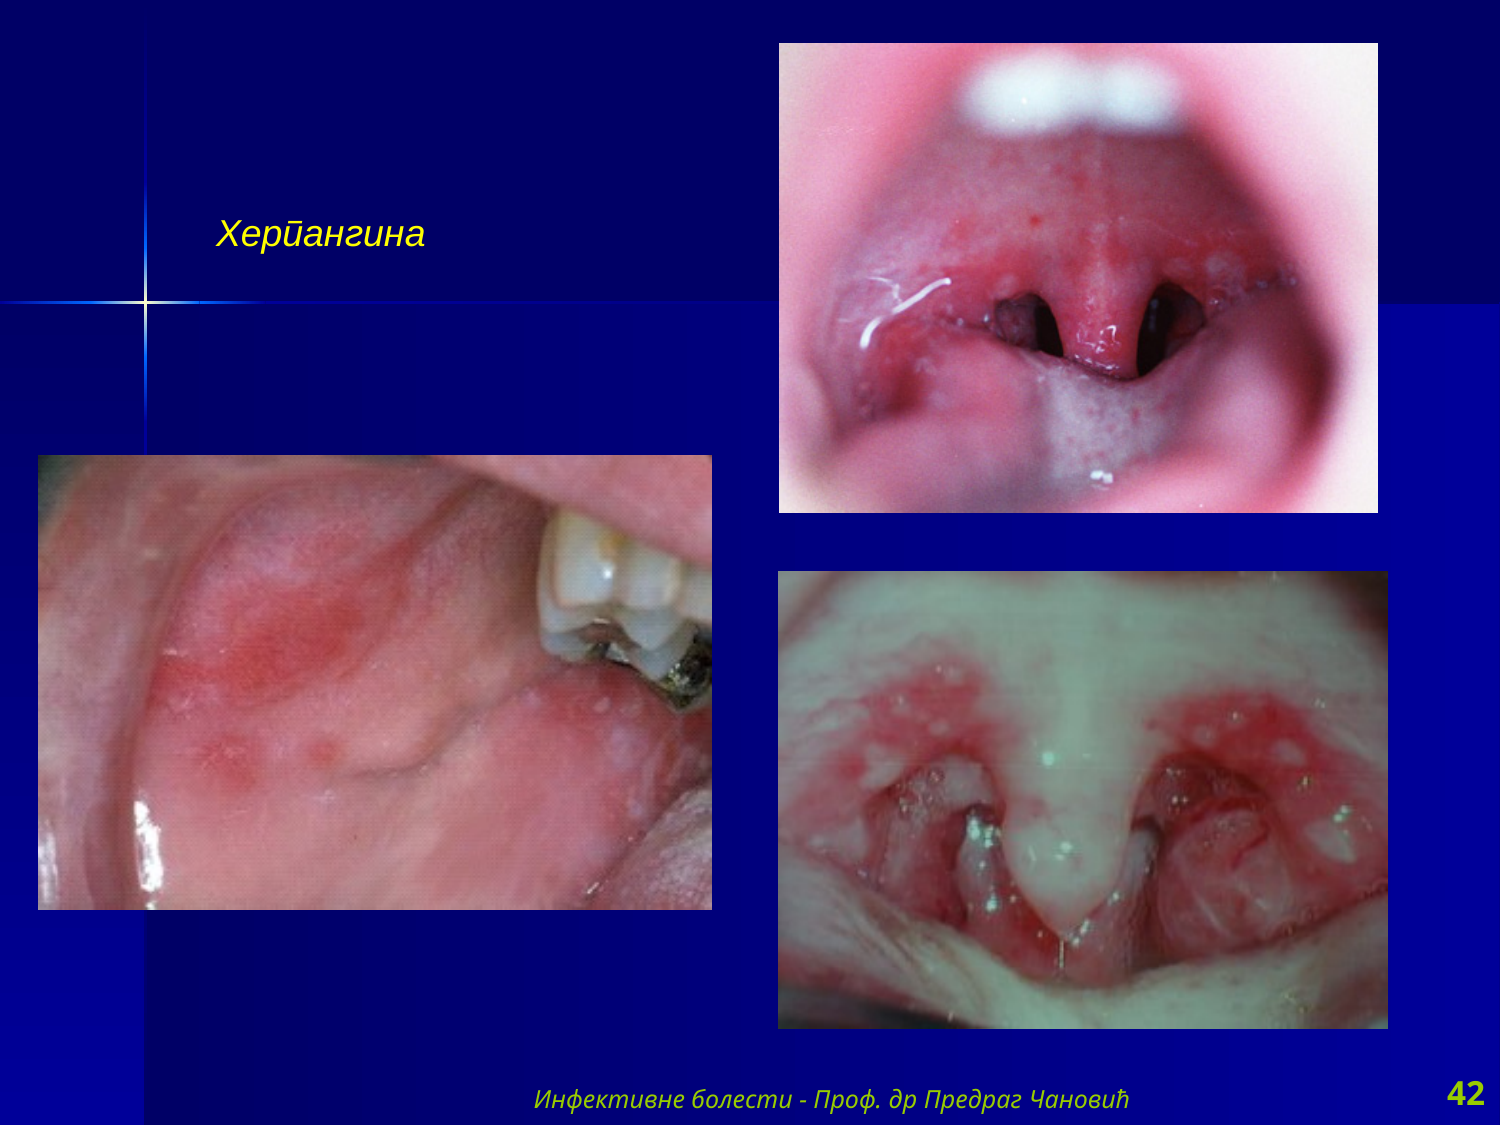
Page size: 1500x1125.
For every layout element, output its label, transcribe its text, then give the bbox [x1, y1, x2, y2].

footer Инфективне болести - Проф. др Предраг Чановић [430, 1049, 1235, 1125]
picture [37, 455, 712, 910]
text_box Херпангина [201, 201, 441, 262]
picture [778, 43, 1378, 513]
picture [777, 570, 1389, 1030]
slide_number 42 [1345, 1049, 1500, 1125]
